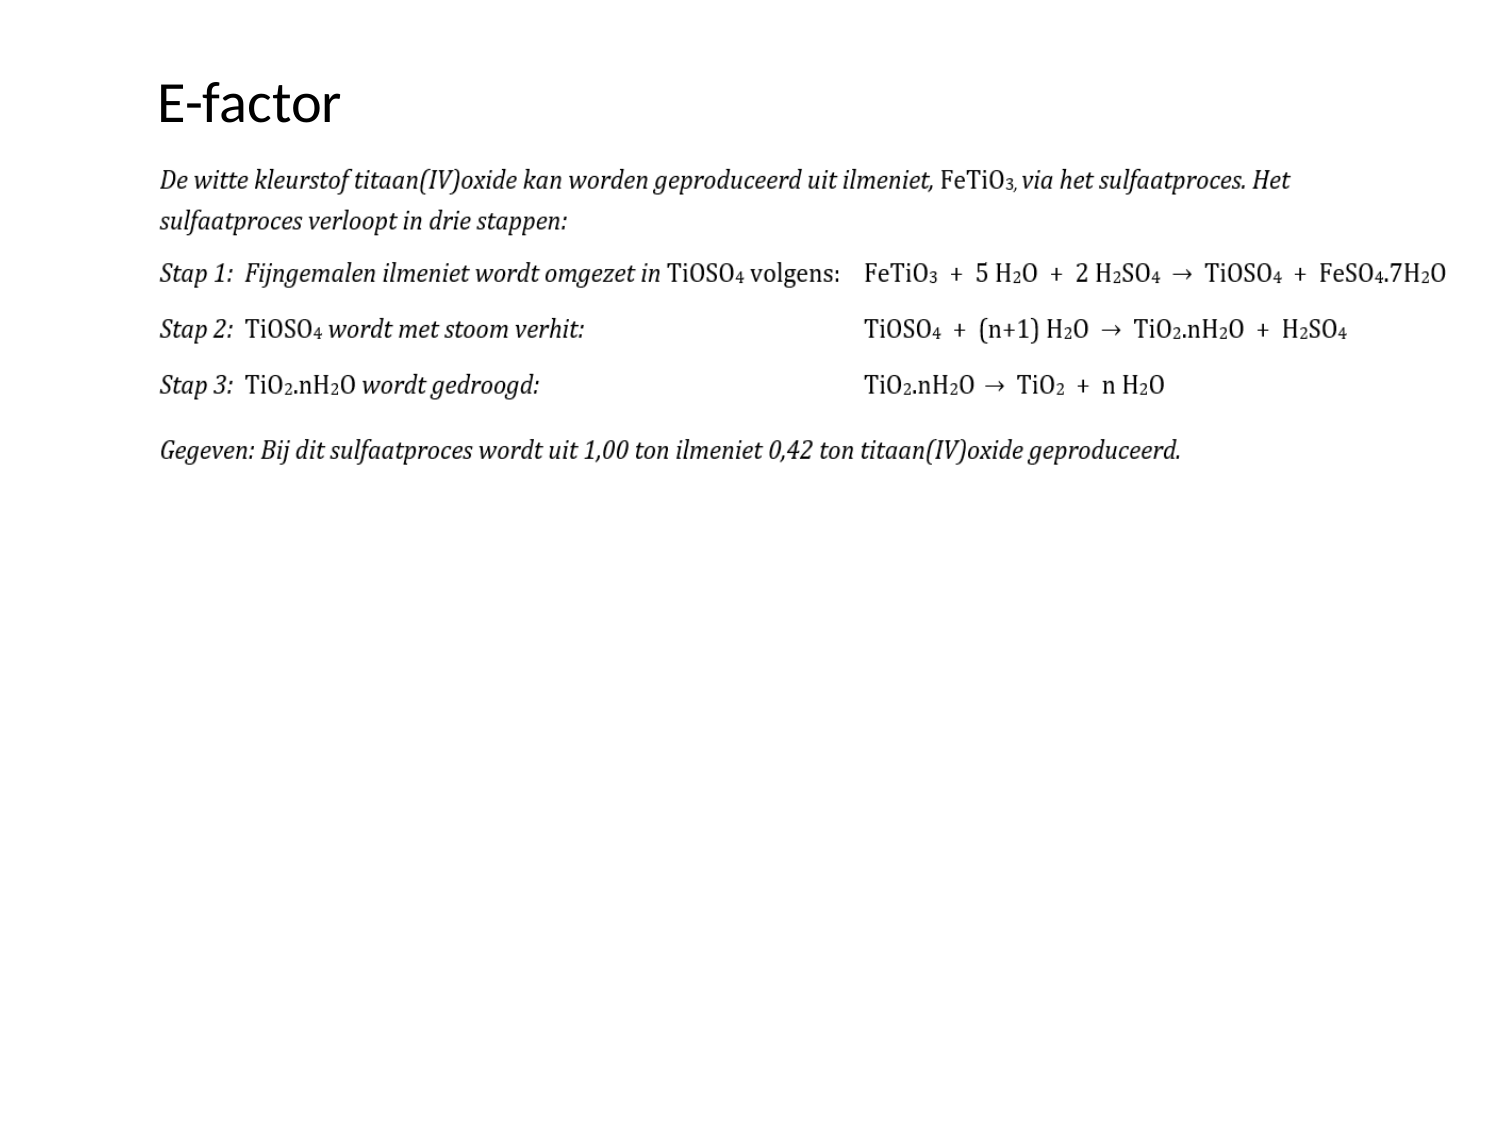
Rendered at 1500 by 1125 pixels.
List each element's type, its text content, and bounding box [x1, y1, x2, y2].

text_box E-factor [142, 57, 1463, 167]
picture [155, 162, 1463, 477]
